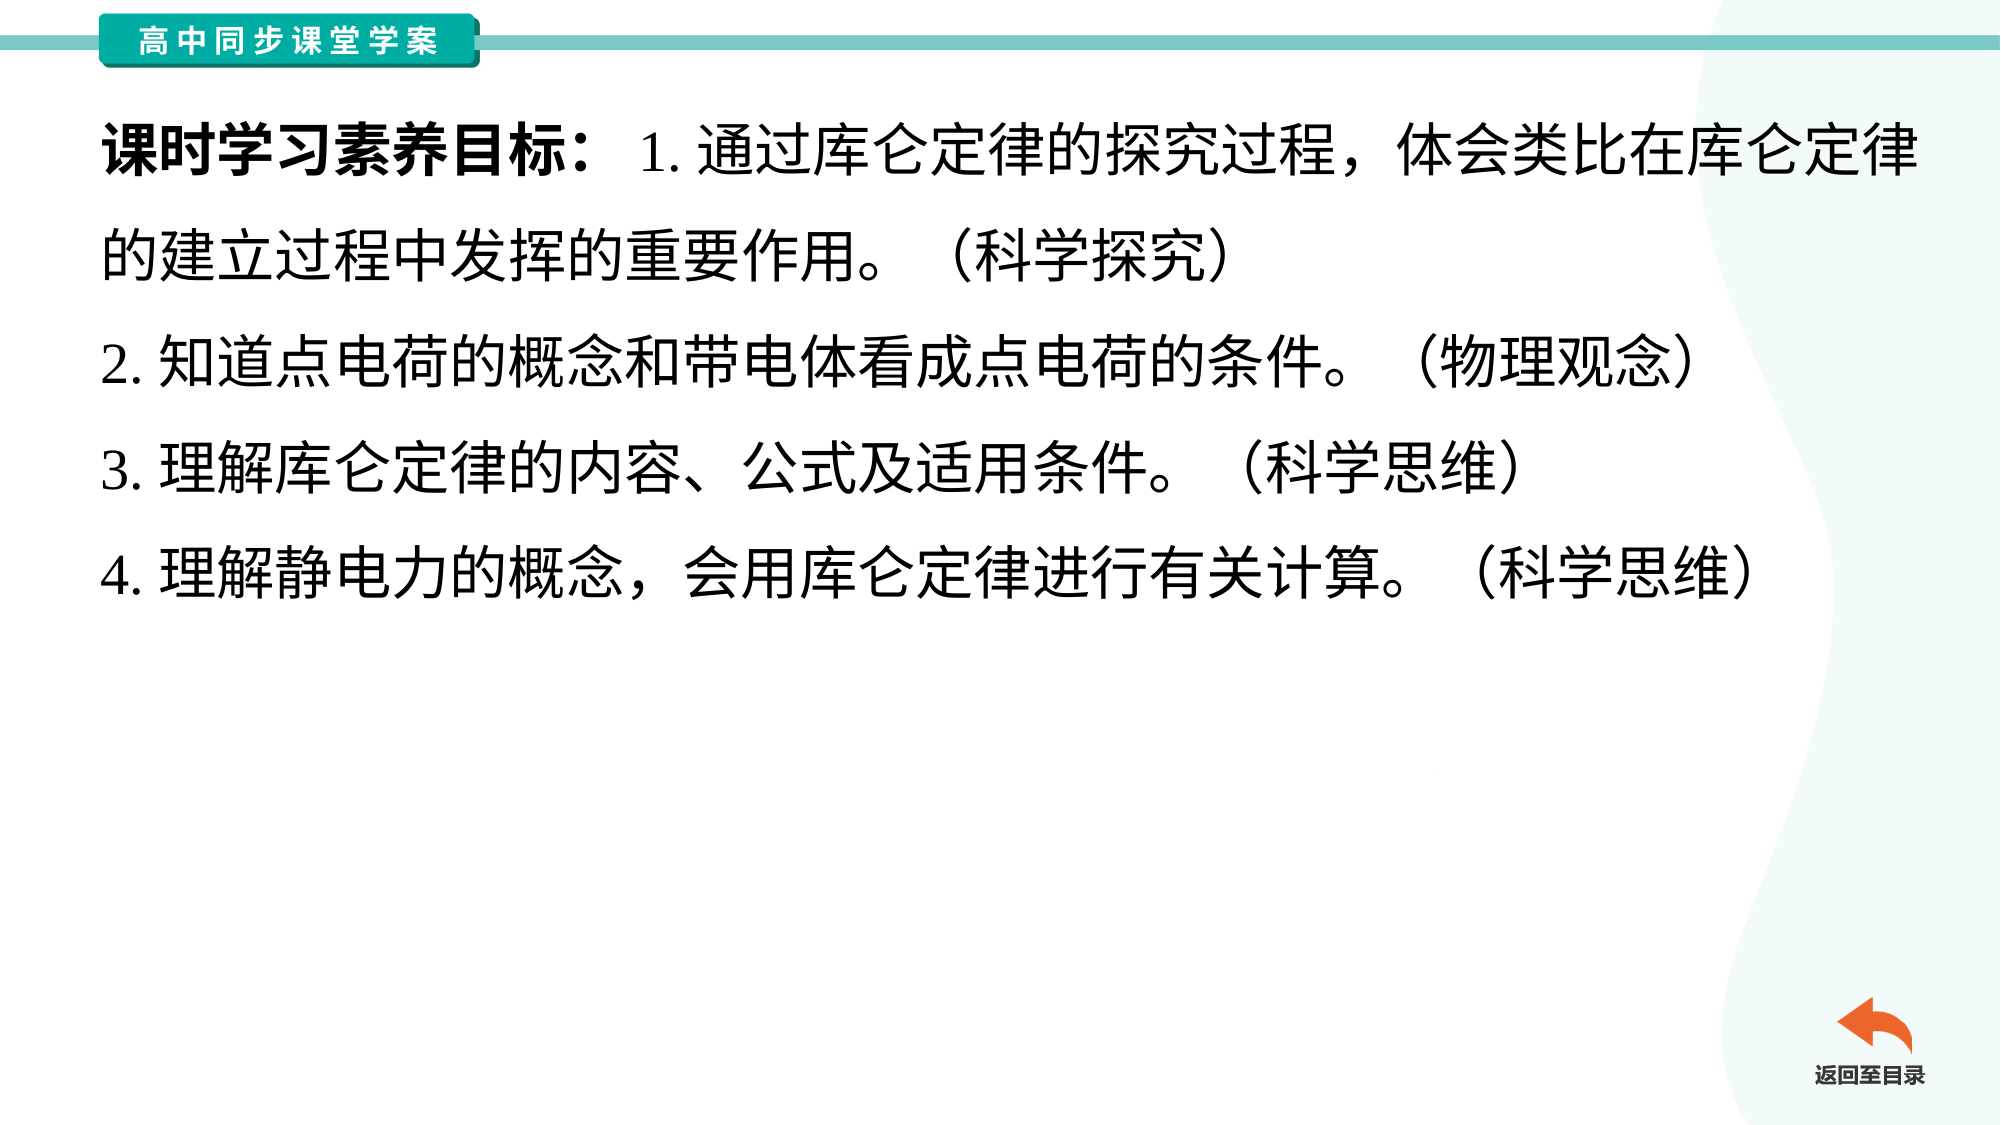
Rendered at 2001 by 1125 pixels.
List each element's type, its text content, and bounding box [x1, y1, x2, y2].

picture [0, 0, 2000, 1125]
text_box 课时学习素养目标：1.通过库仑定律的探究过程，体会类比在库仑定律 的建立过程中发挥的重要作用。（科学探究） 2.知道点电荷的概念和带电体看成点电荷的条件。（物理观念） 3.理解库仑定律的内容、公式及适用条件。（科学思维） 4.理解静电力的概念，会用库仑定律进行有关计算。（科学思维） [100, 76, 1899, 595]
